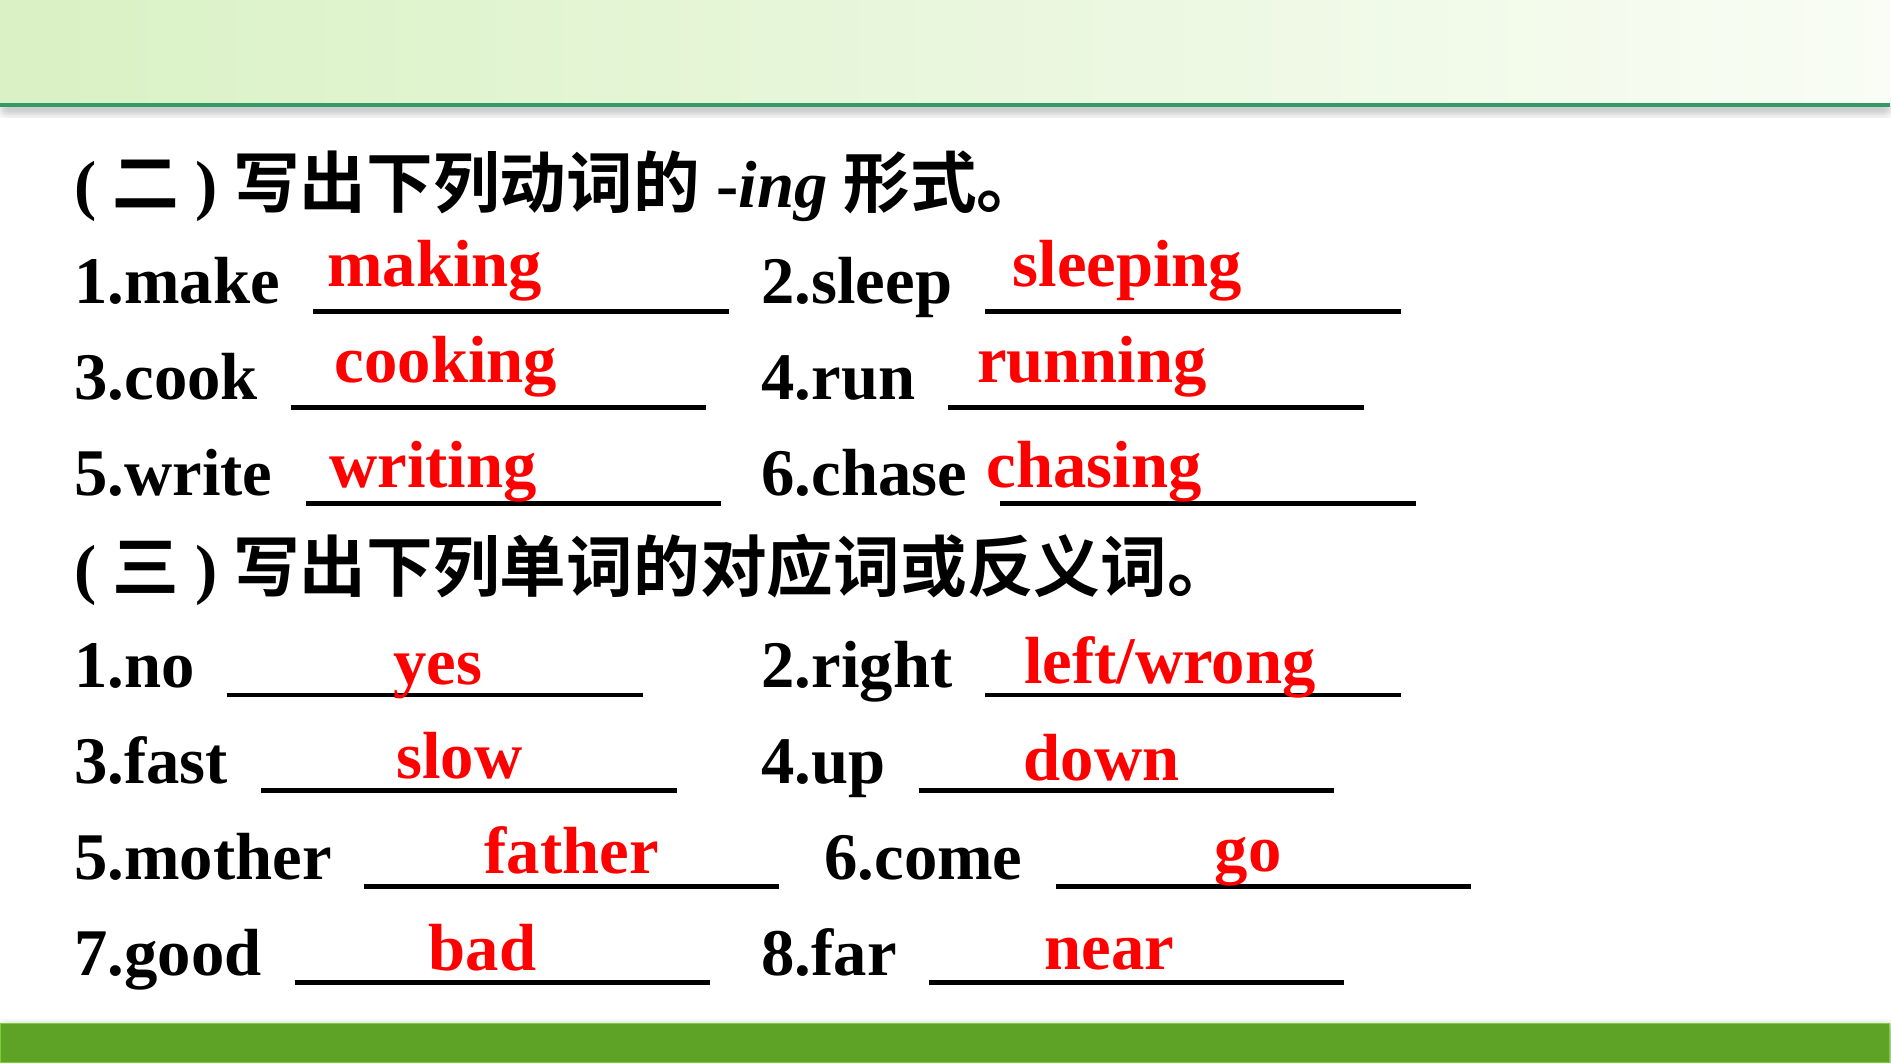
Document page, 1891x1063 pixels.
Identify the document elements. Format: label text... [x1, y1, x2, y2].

text_box bad [414, 896, 552, 992]
text_box down [1009, 706, 1195, 802]
text_box slow [381, 704, 538, 800]
text_box left/wrong [1009, 608, 1332, 704]
text_box yes [378, 610, 498, 706]
text_box sleeping [997, 212, 1341, 308]
text_box father [470, 799, 675, 895]
text_box writing [314, 413, 635, 508]
text_box making [312, 212, 640, 308]
text_box (二)写出下列动词的-ing形式。 1.make 2.sleep 3.cook 4.run 5.write 6.chase (三)写出下列单词的对应词或反义词。 1.no 2.right 3.fast 4.up 5.mother 6.come 7.good 8.far [59, 117, 1833, 996]
text_box running [962, 308, 1305, 404]
text_box go [1200, 797, 1297, 892]
text_box near [1030, 895, 1190, 991]
text_box cooking [319, 308, 573, 404]
text_box chasing [971, 413, 1217, 508]
